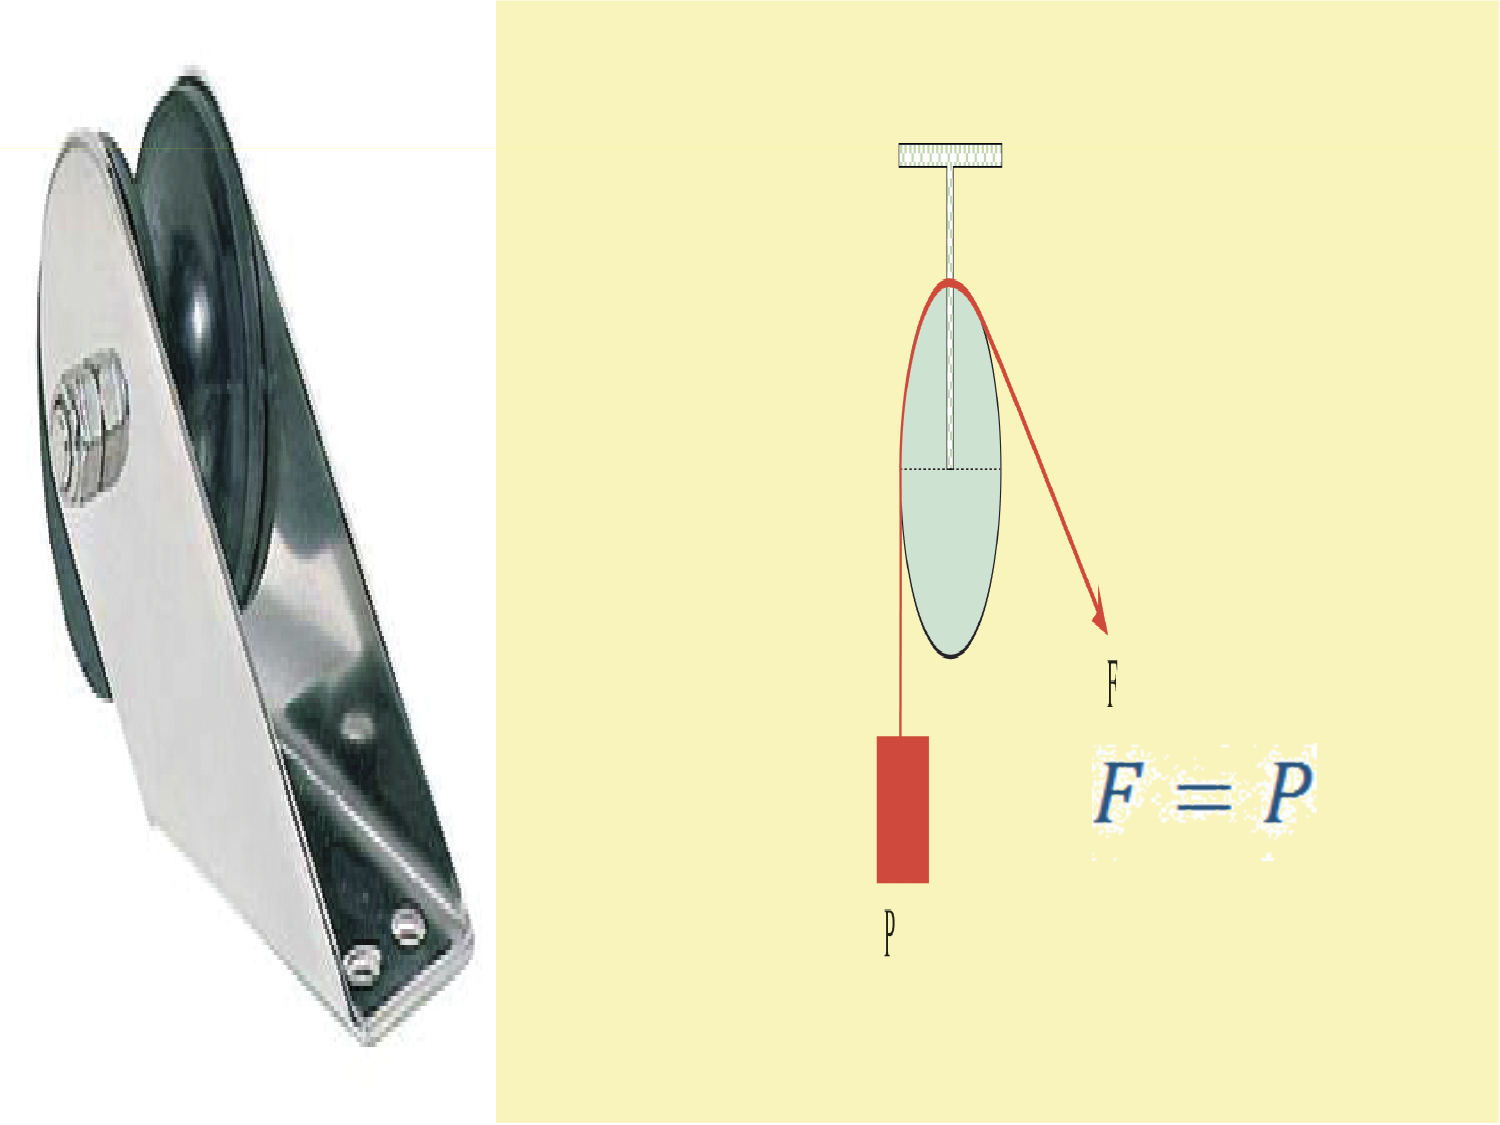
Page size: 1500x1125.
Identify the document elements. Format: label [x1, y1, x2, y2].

picture [495, 0, 1500, 1125]
list [0, 0, 492, 1125]
